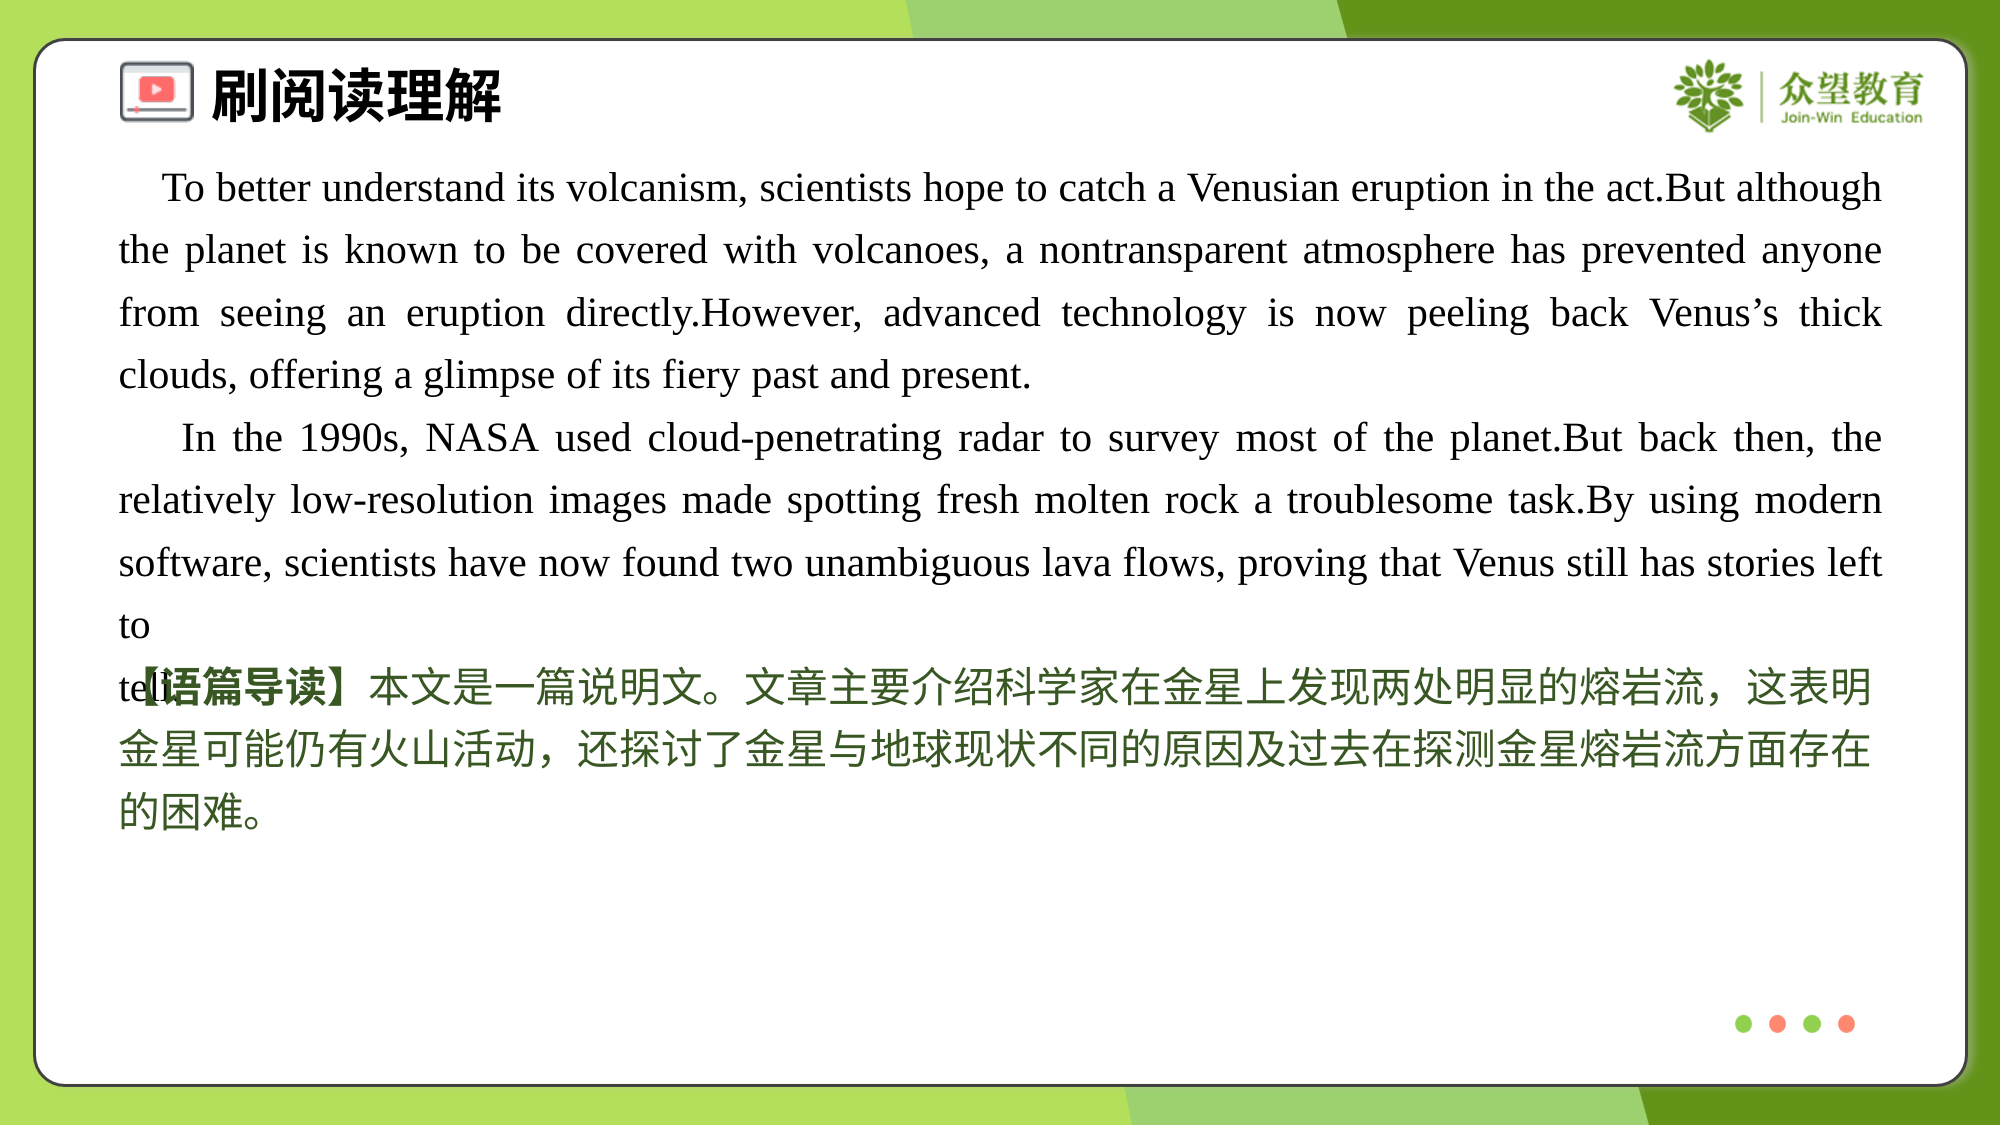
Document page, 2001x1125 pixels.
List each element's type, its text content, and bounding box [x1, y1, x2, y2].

picture [0, 0, 2000, 1125]
text_box 【语篇导读】本文是一篇说明文。文章主要介绍科学家在金星上发现两处明显的熔岩流，这表明金星可能仍有火山活动，还探讨了金星与地球现状不同的原因及过去在探测金星熔岩流方面存在的困难。 [118, 648, 1883, 831]
text_box To better understand its volcanism, scientists hope to catch a Venusian eruption in the act.But although the planet is known to be covered with volcanoes, a nontransparent atmosphere has prevented anyone from seeing an eruption directly.However, advanced technology is now peeling back Venus’s thick clouds, offering a glimpse of its fiery past and present. In the 1990s, NASA used cloud-penetrating radar to survey most of the planet.But back then, the relatively low-resolution images made spotting fresh molten rock a troublesome task.By using modern software, scientists have now found two unambiguous lava flows, proving that Venus still has stories left to tell.#1.5 [118, 146, 1883, 641]
